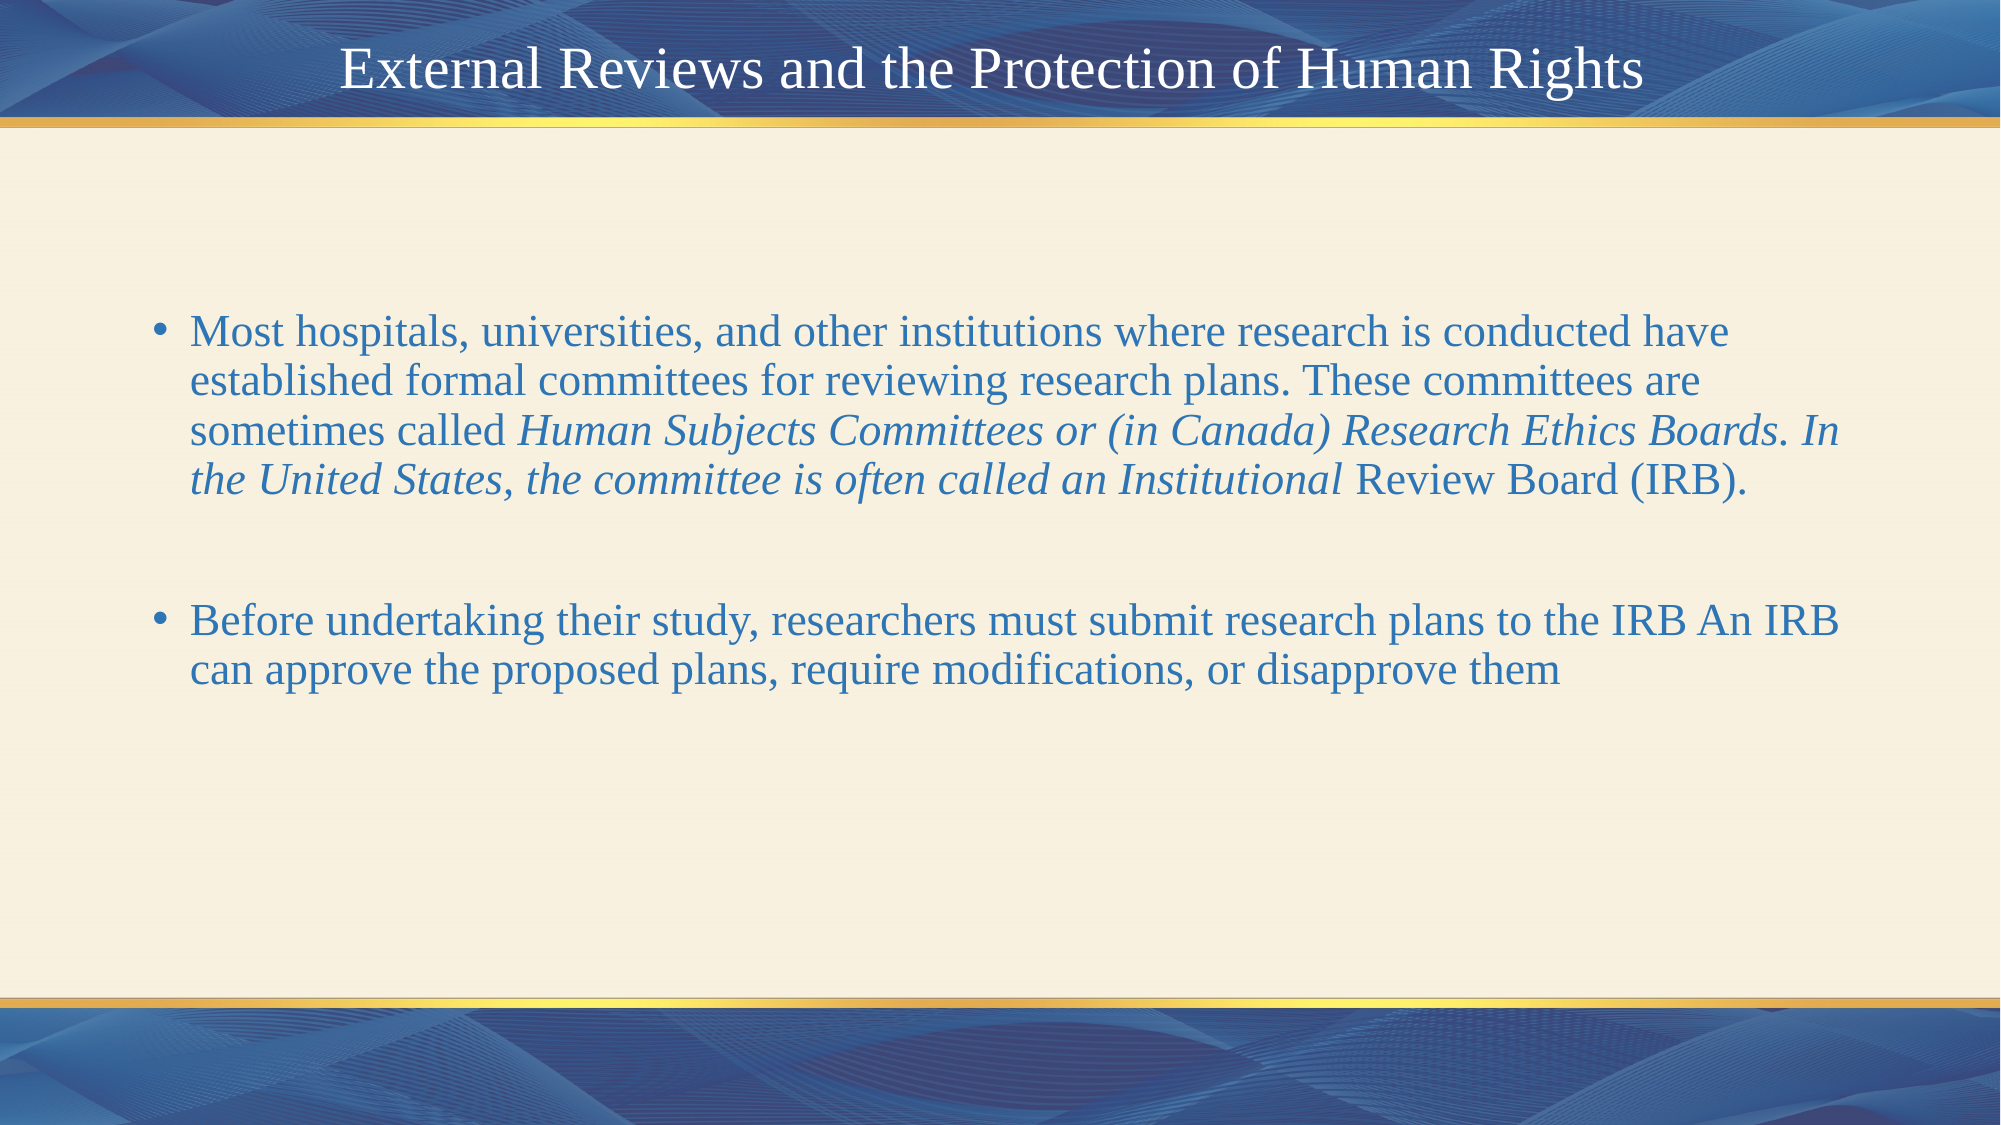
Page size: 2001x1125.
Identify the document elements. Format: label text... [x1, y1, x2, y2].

picture [0, 0, 2001, 1125]
title External Reviews and the Protection of Human Rights [324, 0, 1675, 138]
list Most hospitals, universities, and other institutions where research is conducted have established formal committees for reviewing research plans. These committees are sometimes called Human Subjects Committees or (in Canada) Research Ethics Boards. In the United States, the committee is often called an Institutional Review Board (IRB). Before undertaking their study, researchers must submit research plans to the IRB An IRB can approve the proposed plans, require modifications, or disapprove them [137, 299, 1863, 1014]
